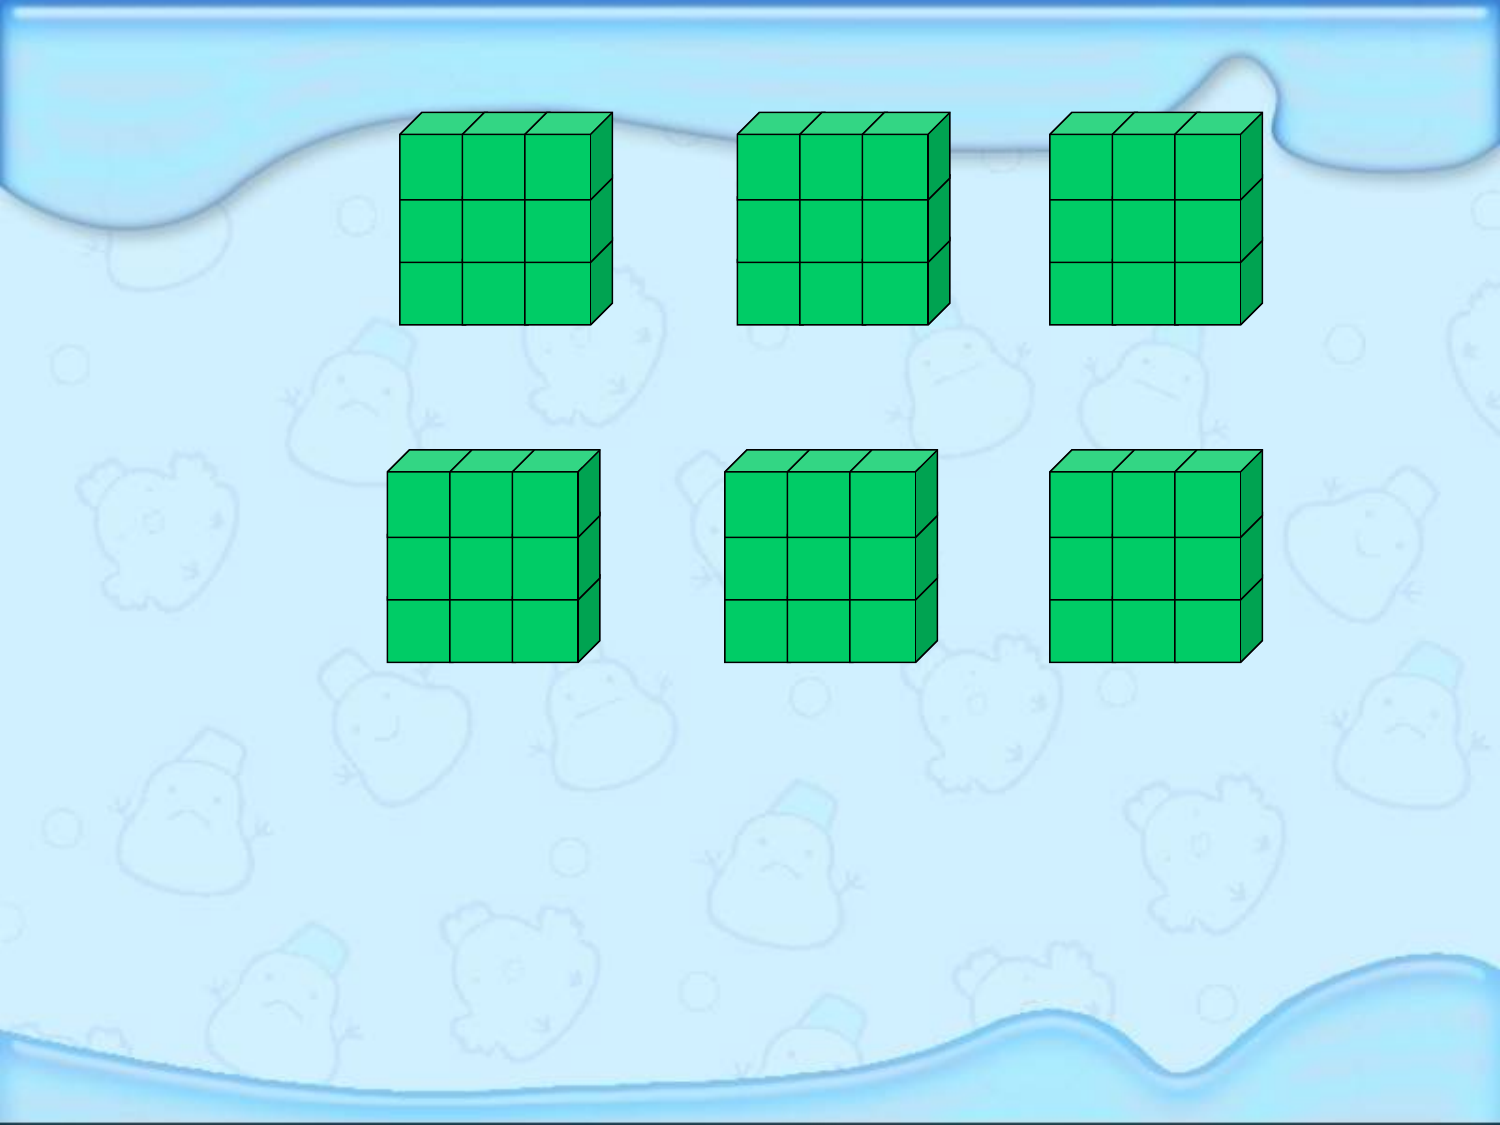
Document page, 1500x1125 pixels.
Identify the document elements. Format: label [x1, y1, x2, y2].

text_box [724, 449, 938, 663]
picture [0, 0, 1500, 1125]
text_box [737, 112, 951, 326]
text_box [1049, 112, 1263, 326]
text_box [399, 112, 613, 326]
text_box [387, 449, 601, 663]
text_box [1049, 449, 1263, 663]
